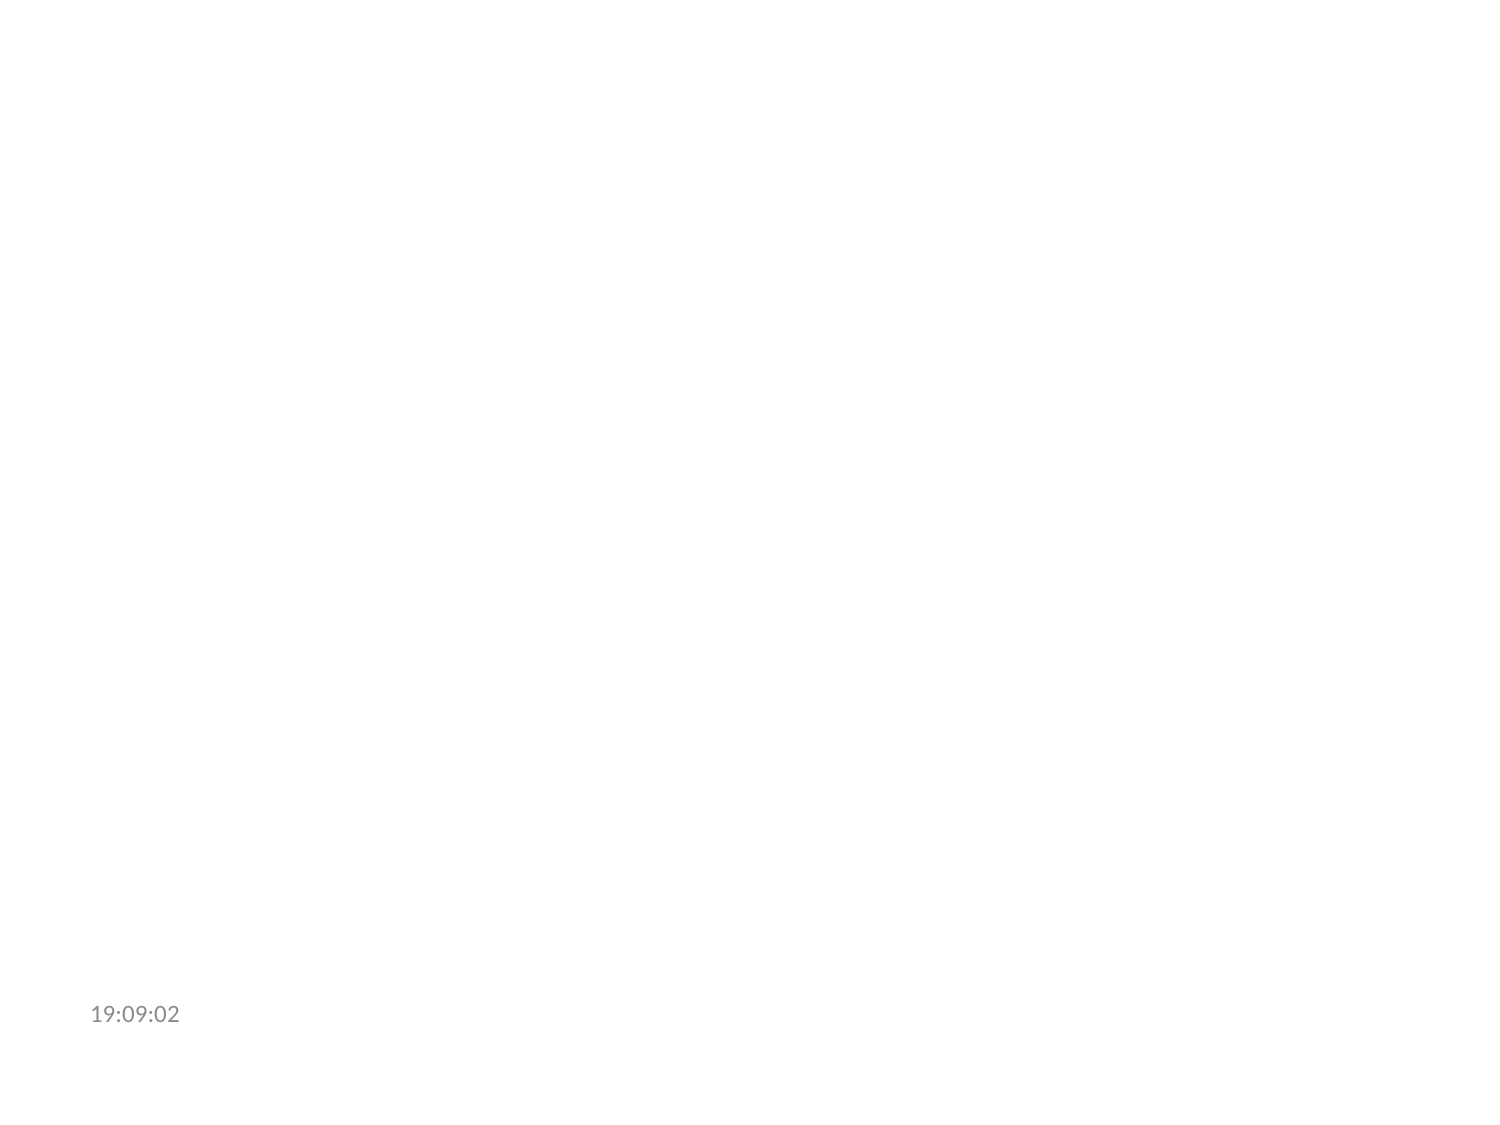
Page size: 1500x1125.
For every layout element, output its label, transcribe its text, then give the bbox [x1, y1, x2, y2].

text_box 15:35:09 [75, 982, 425, 1043]
